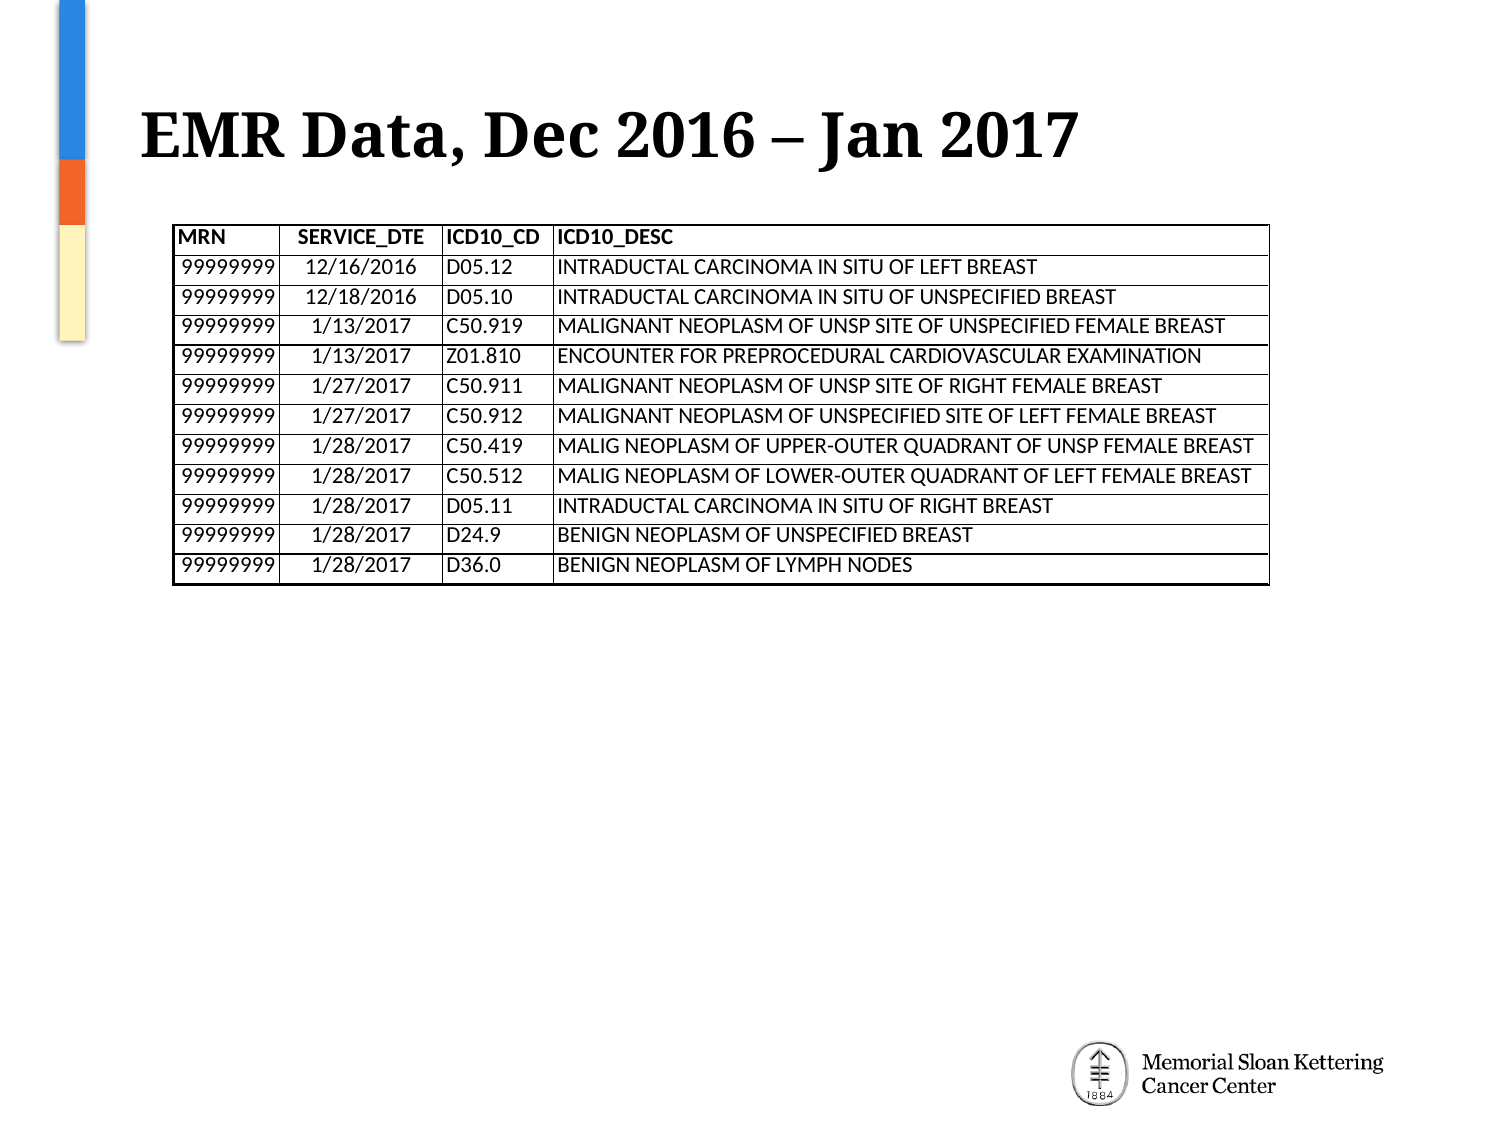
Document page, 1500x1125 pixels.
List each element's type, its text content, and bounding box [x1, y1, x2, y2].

title EMR Data, Dec 2016 – Jan 2017 [125, 48, 1386, 178]
list [125, 197, 1386, 940]
picture [173, 224, 1269, 585]
